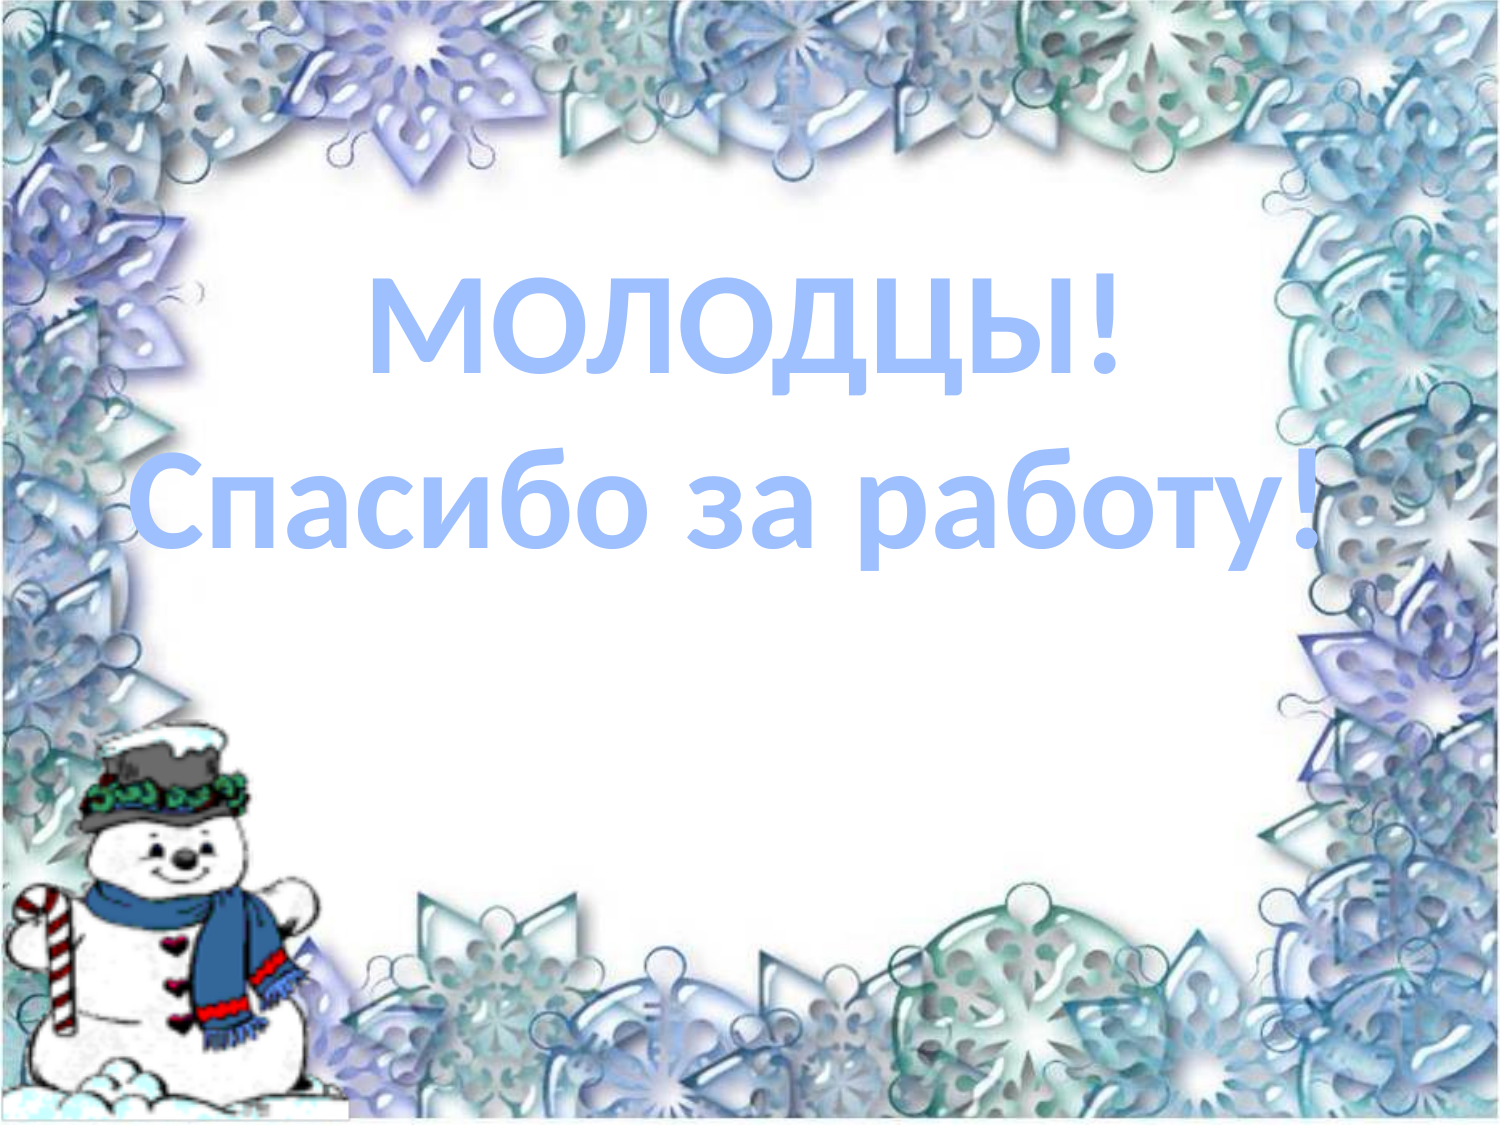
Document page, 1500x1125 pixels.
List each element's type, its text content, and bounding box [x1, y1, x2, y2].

text_box МОЛОДЦЫ! Спасибо за работу! [112, 219, 1381, 585]
picture [0, 0, 1500, 1125]
